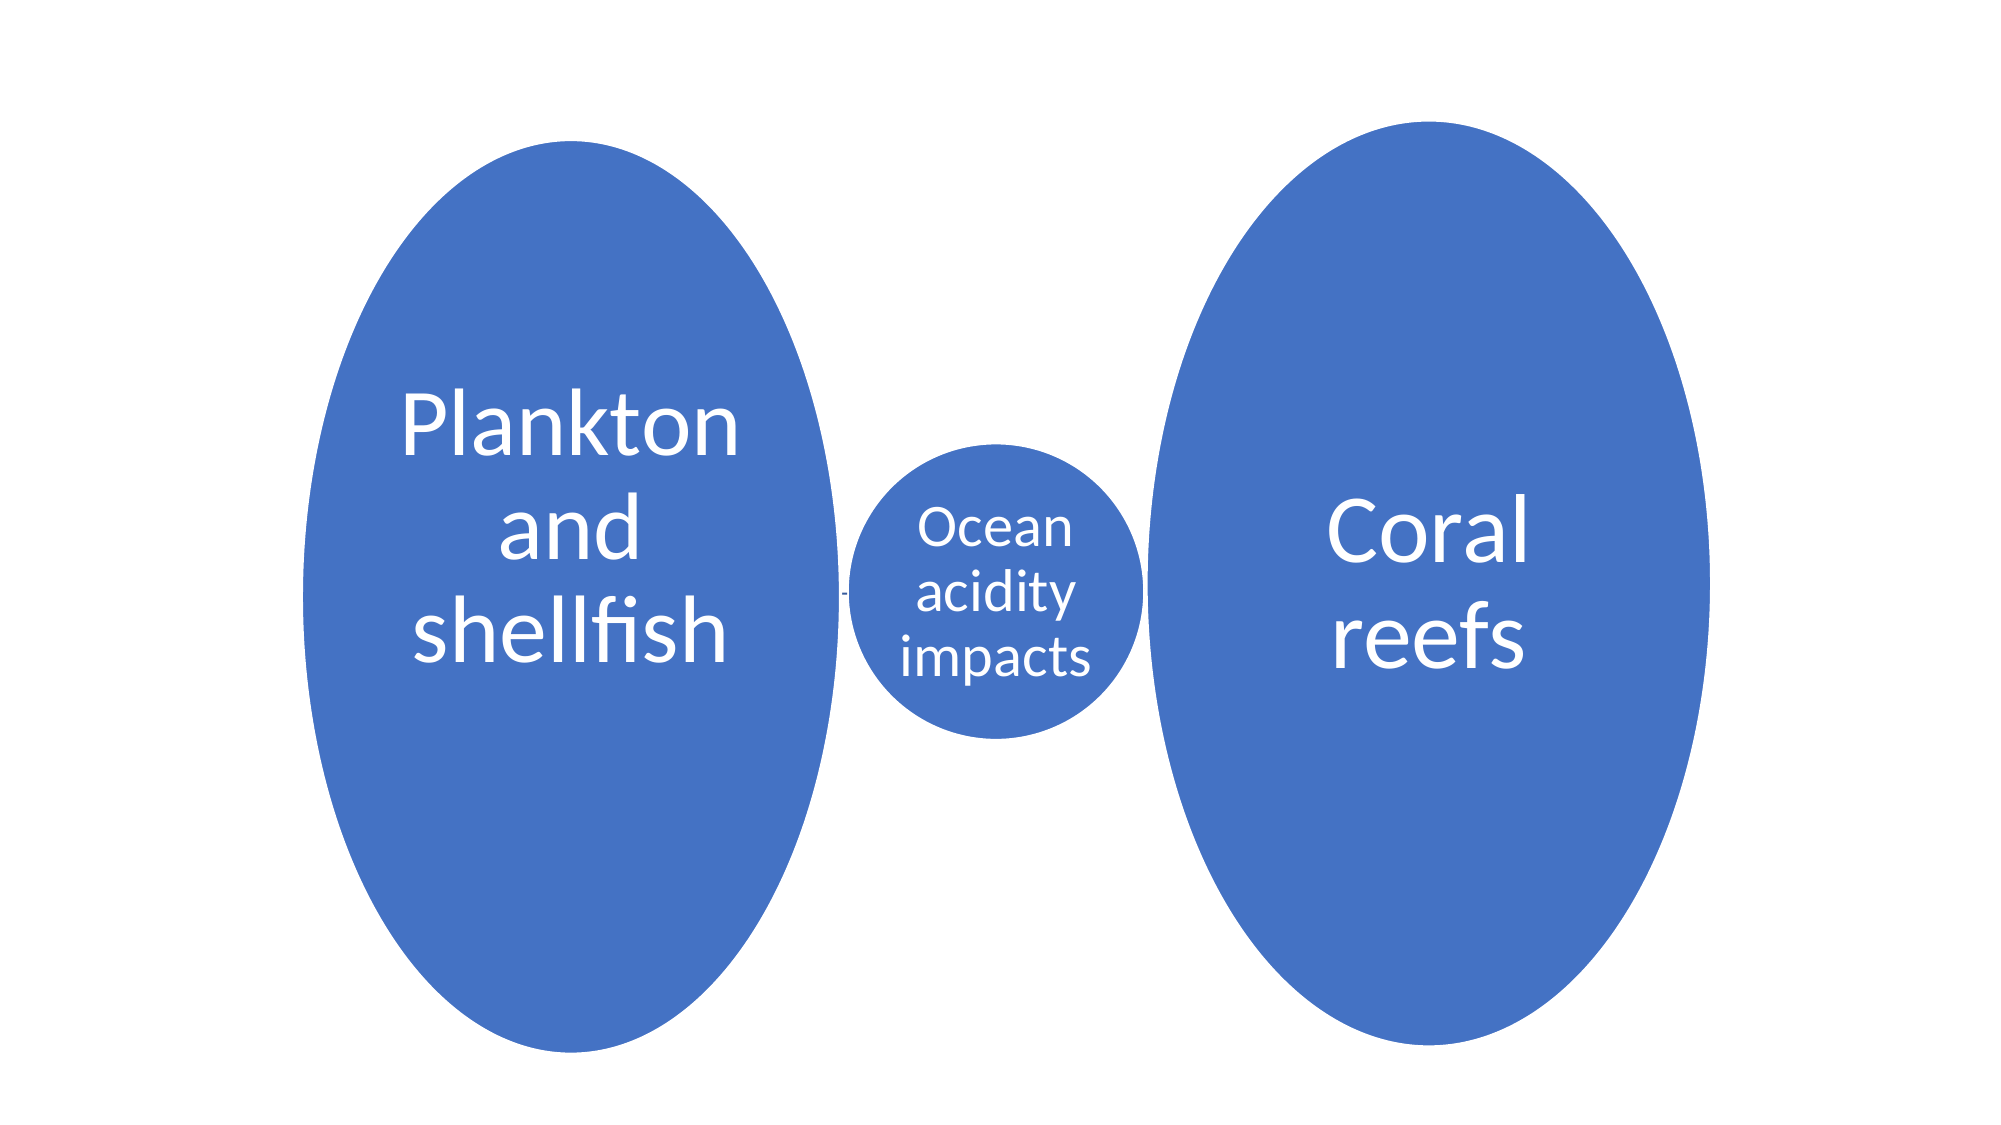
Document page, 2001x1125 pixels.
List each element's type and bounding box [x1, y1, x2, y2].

text_box [278, 52, 1713, 1125]
